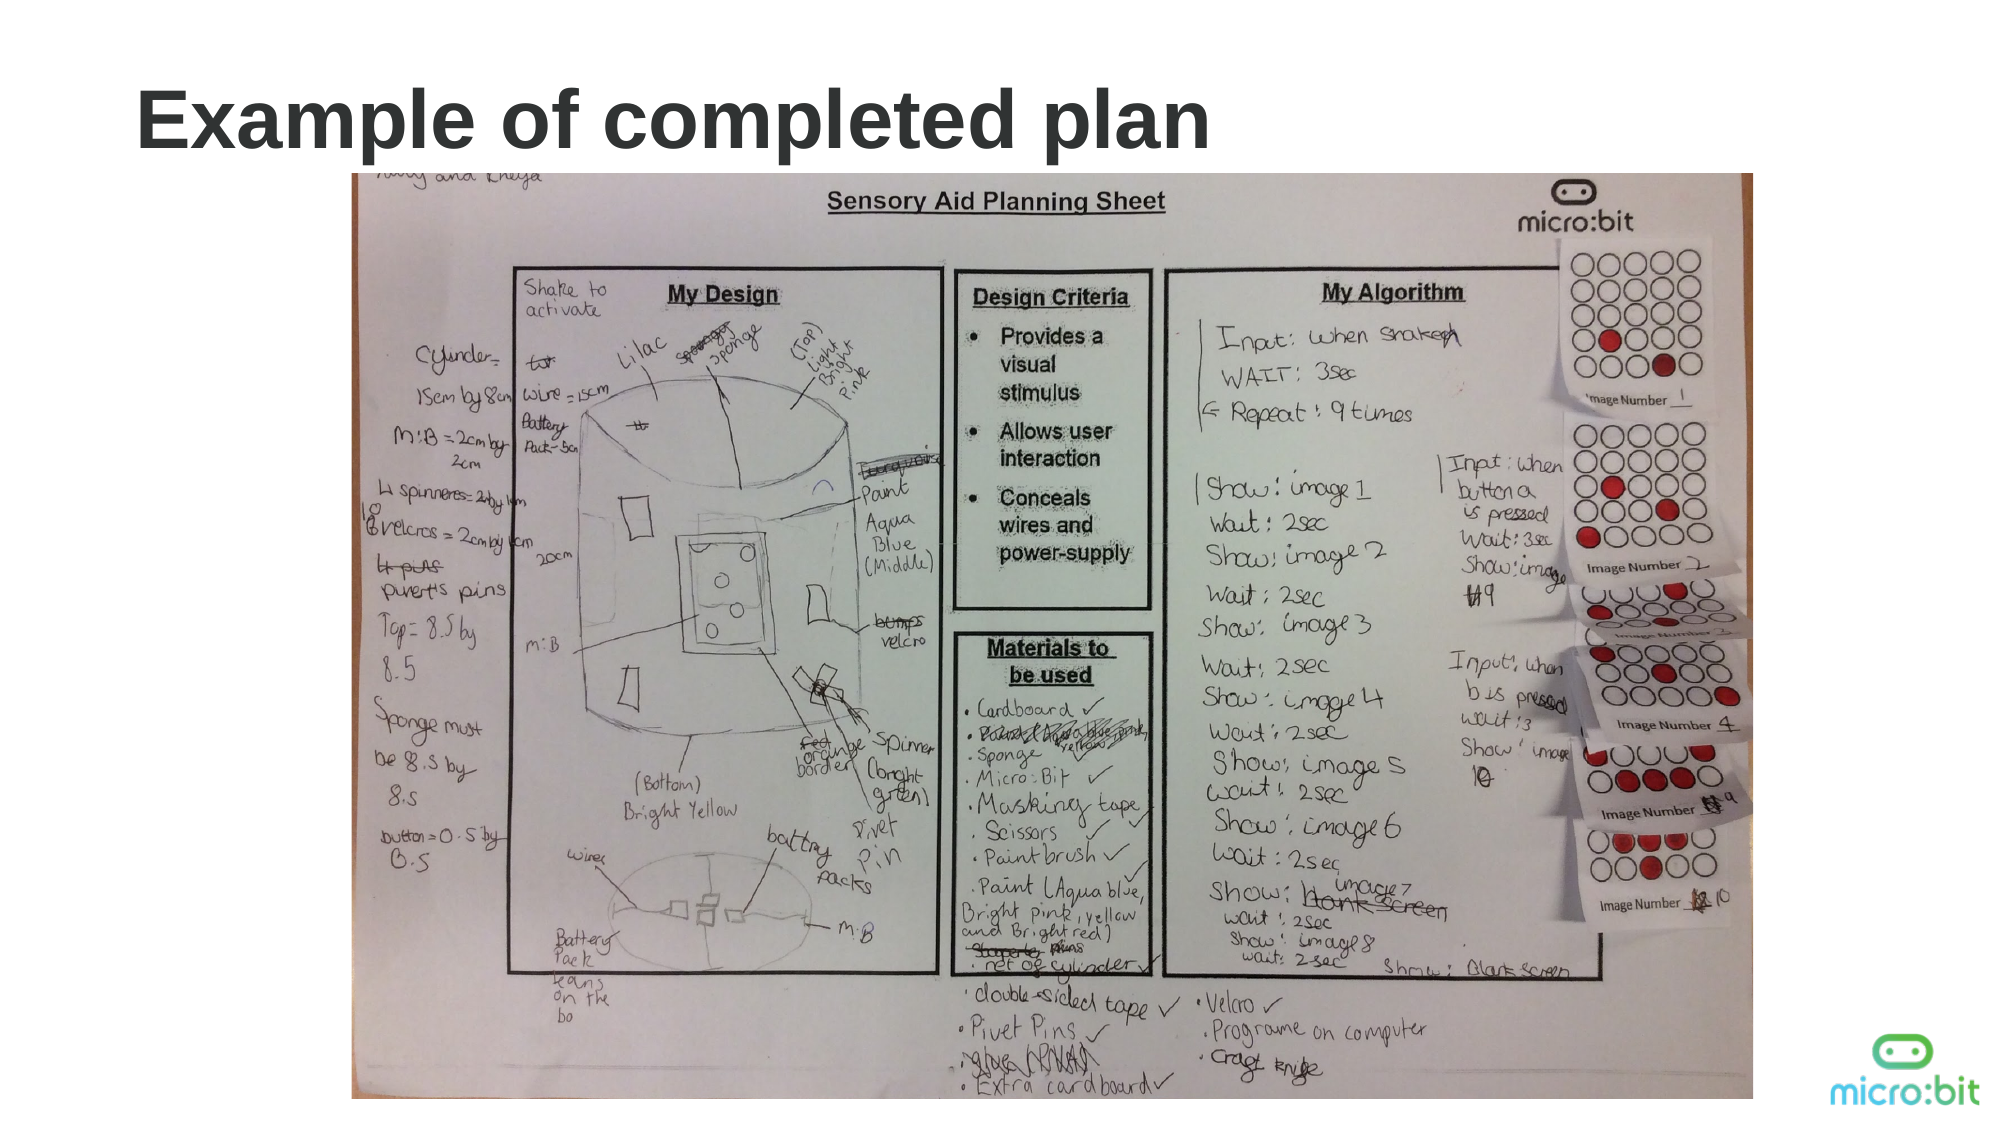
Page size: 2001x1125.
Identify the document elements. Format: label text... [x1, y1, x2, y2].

title Example of completed plan [135, 58, 1798, 151]
picture [351, 173, 1754, 1100]
picture [1830, 1029, 1980, 1106]
